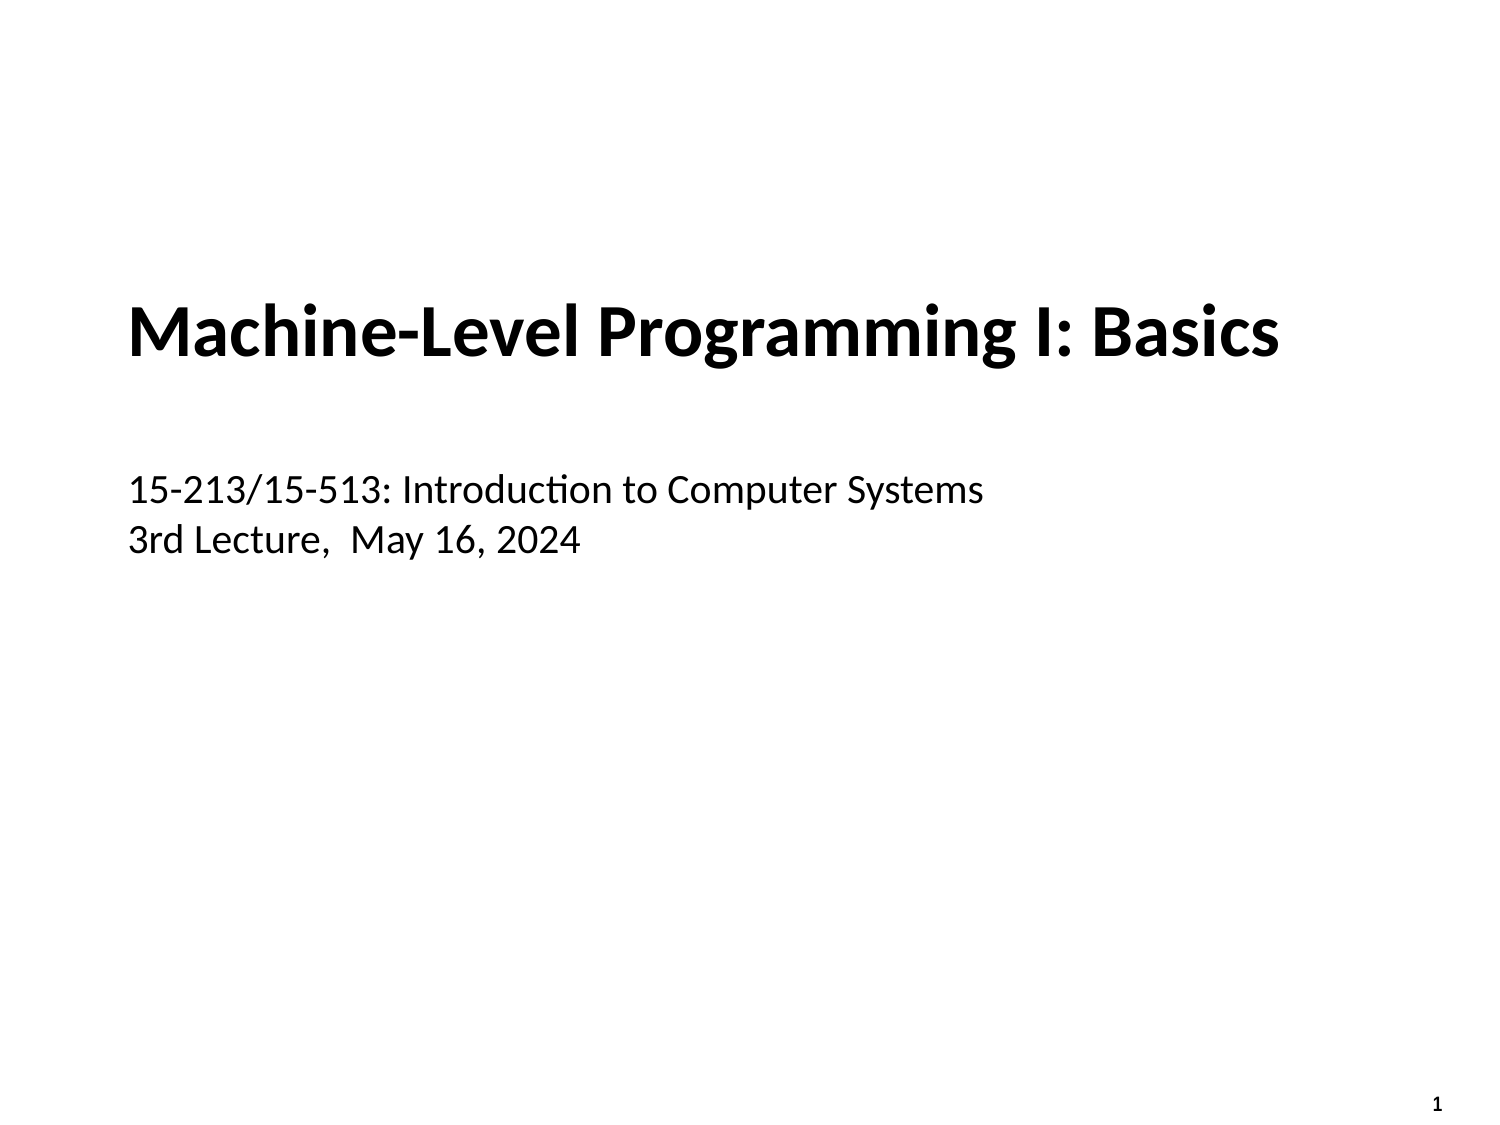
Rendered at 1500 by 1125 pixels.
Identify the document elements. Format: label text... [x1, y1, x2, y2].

title Machine-Level Programming I: Basics 15-213/15-513: Introduction to Computer Systems 3rd Lecture, May 16, 2024 [112, 279, 1388, 563]
